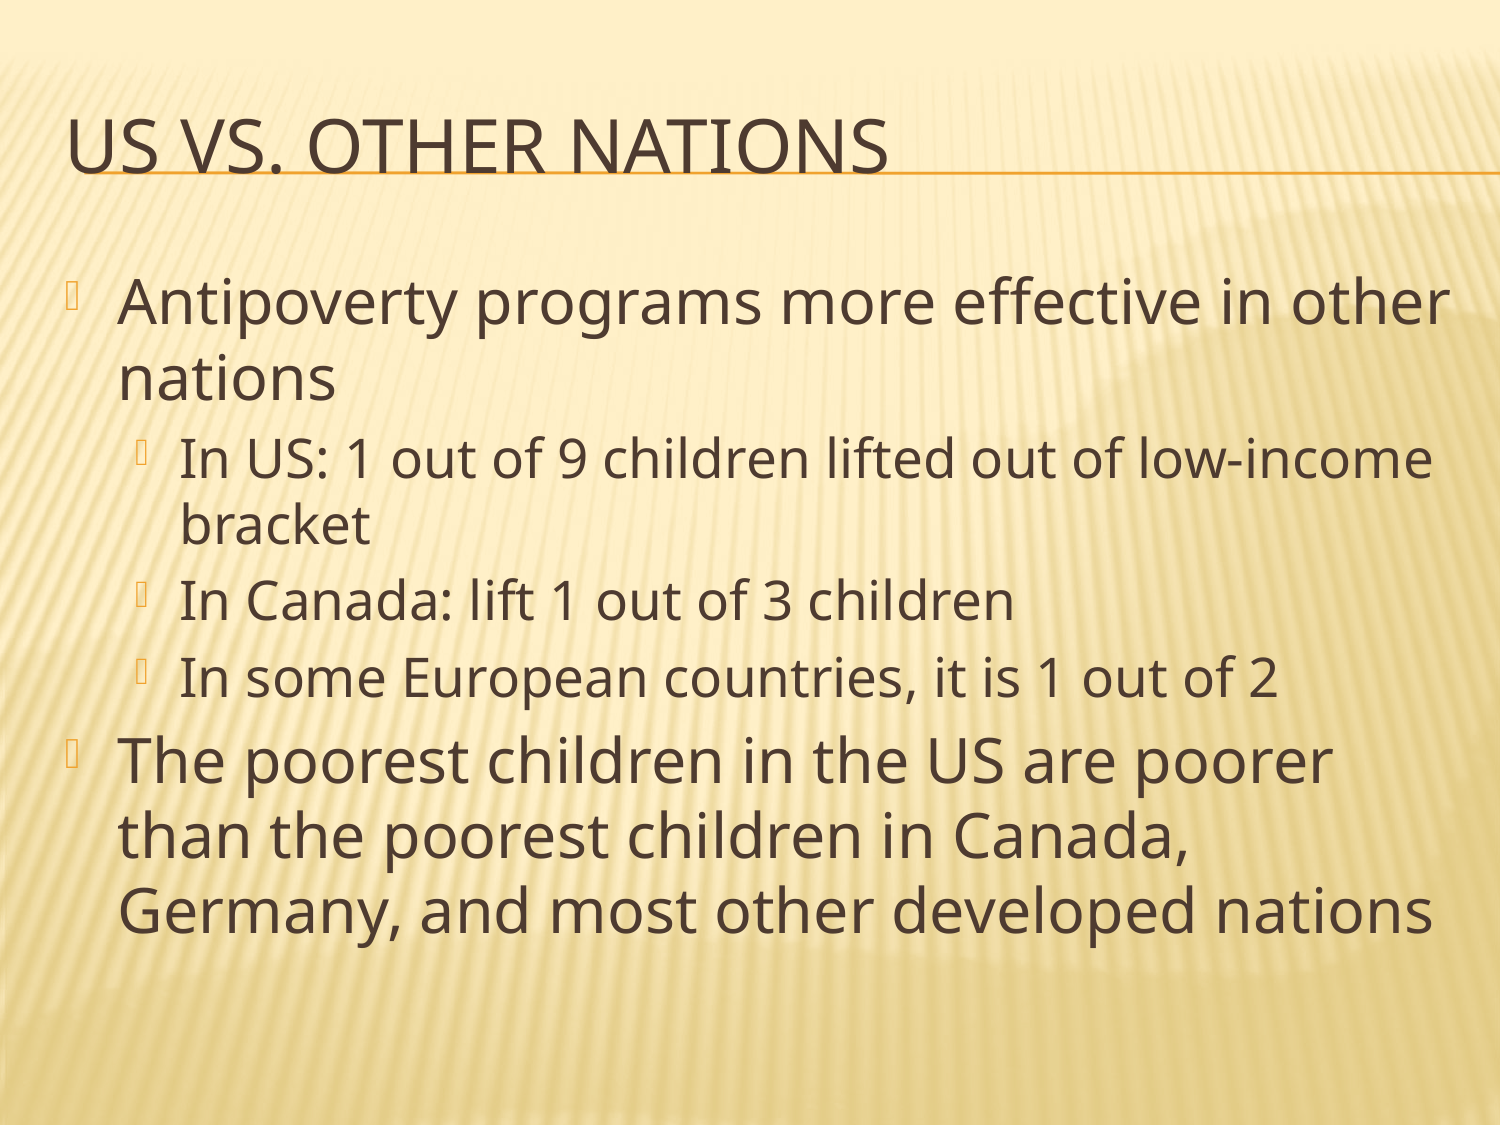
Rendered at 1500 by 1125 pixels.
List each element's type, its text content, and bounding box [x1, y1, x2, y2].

list Antipoverty programs more effective in other nations In US: 1 out of 9 children lifted out of low-income bracket In Canada: lift 1 out of 3 children In some European countries, it is 1 out of 2 The poorest children in the US are poorer than the poorest children in Canada, Germany, and most other developed nations [50, 254, 1475, 998]
title US vs. Other nations [50, 75, 1475, 213]
